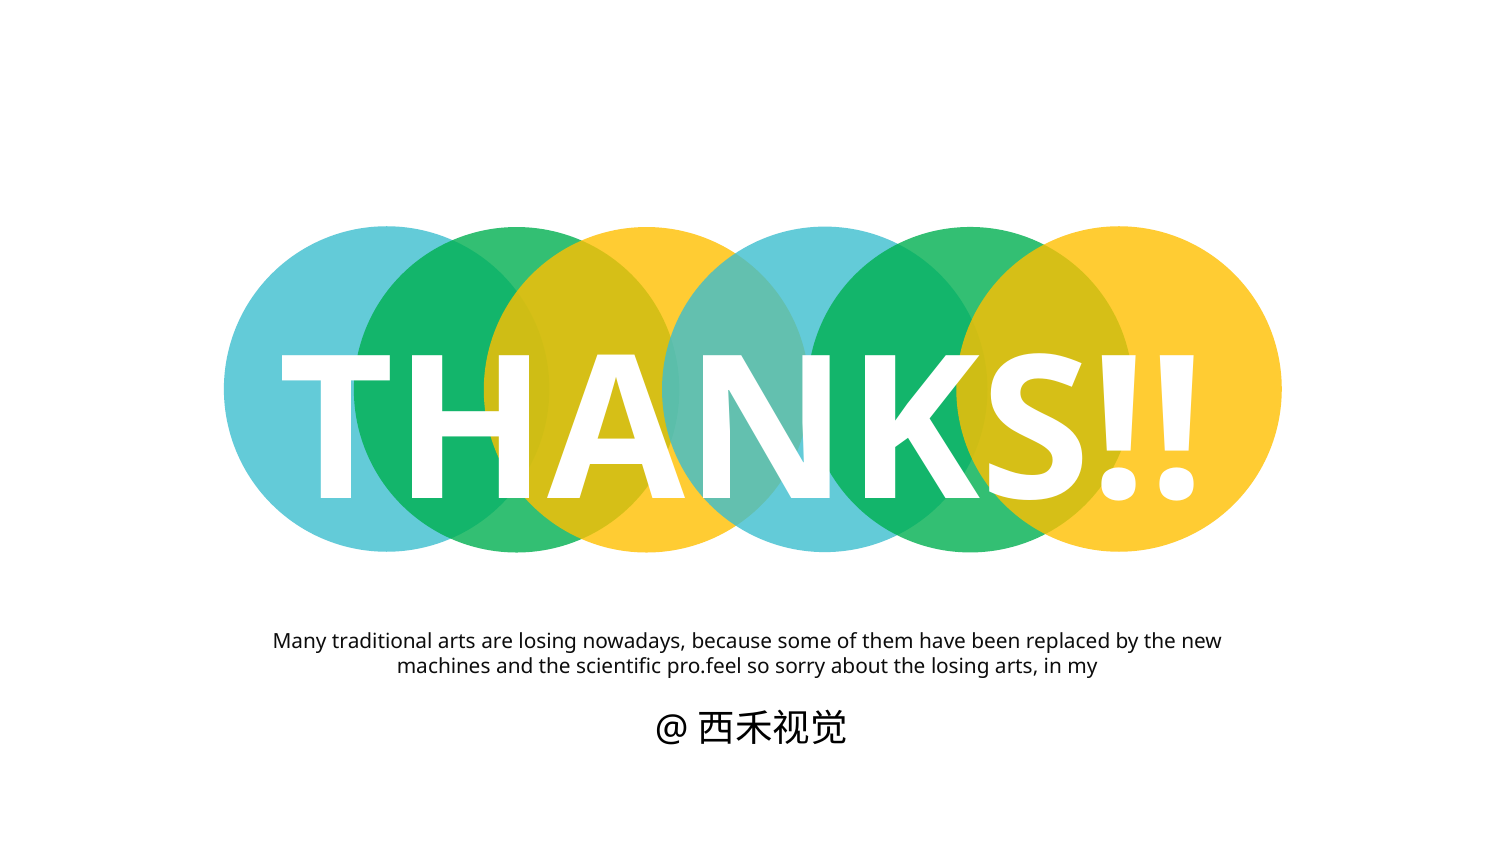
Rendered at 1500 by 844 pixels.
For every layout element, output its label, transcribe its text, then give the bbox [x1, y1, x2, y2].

text_box @西禾视觉 [640, 696, 872, 756]
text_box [217, 226, 1282, 553]
text_box Many traditional arts are losing nowadays, because some of them have been replaced by the new machines and the scientific pro.feel so sorry about the losing arts, in my [125, 620, 1375, 685]
